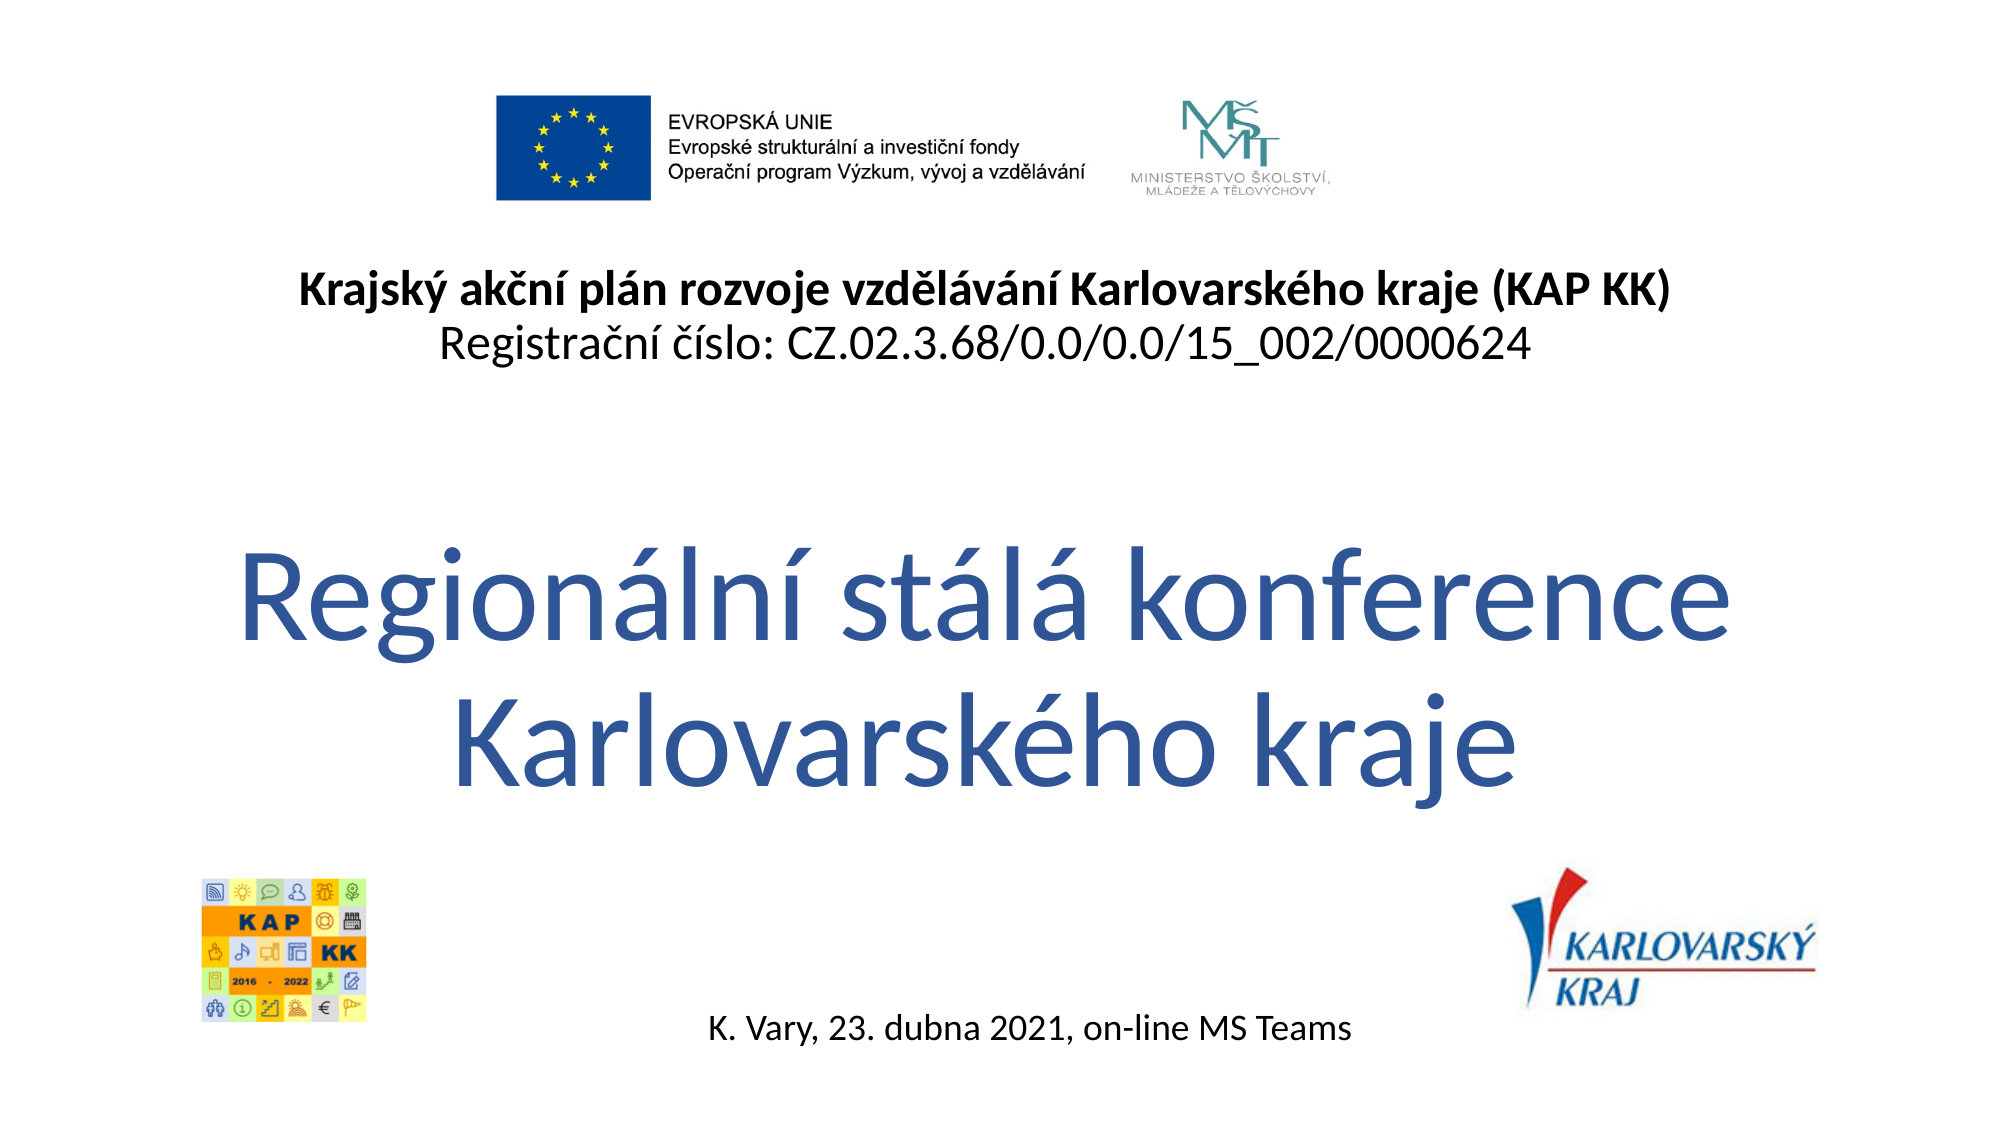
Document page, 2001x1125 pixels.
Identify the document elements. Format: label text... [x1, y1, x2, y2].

list Krajský akční plán rozvoje vzdělávání Karlovarského kraje (KAP KK) Registrační číslo: CZ.02.3.68/0.0/0.0/15_002/0000624 Regionální stálá konference Karlovarského kraje K. Vary, 23. dubna 2021, on-line MS Teams [115, 228, 1857, 1073]
picture [444, 43, 1381, 252]
picture [1506, 855, 1819, 1022]
picture [201, 878, 367, 1022]
